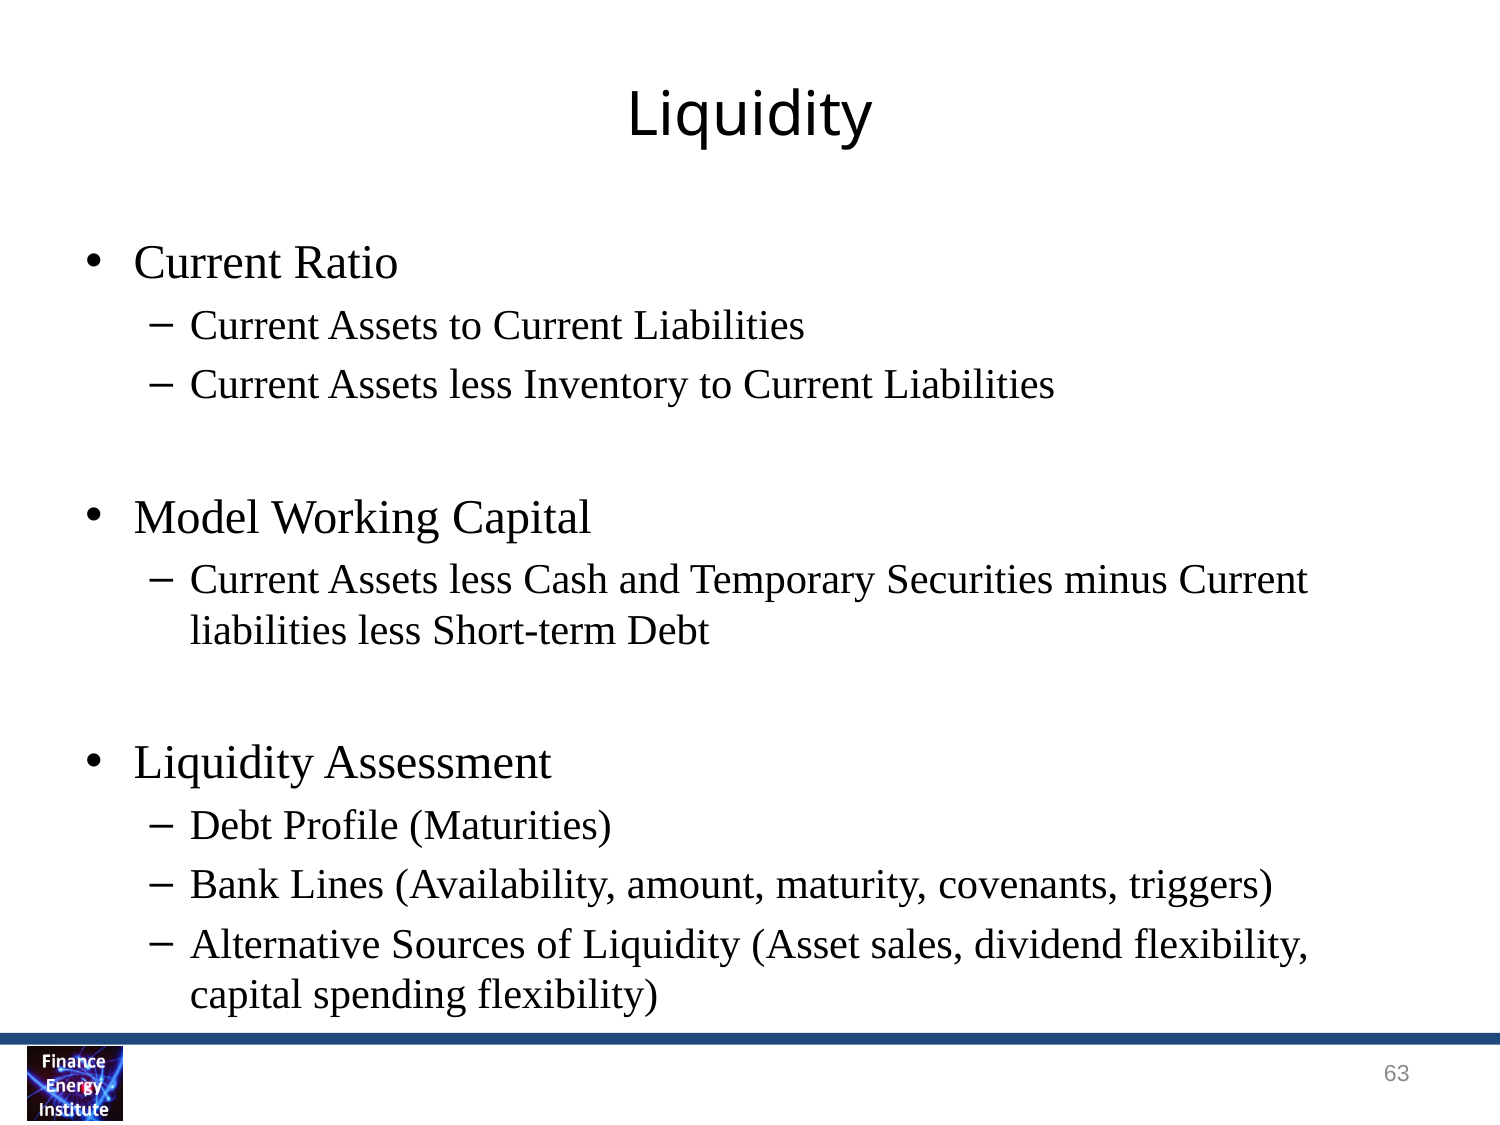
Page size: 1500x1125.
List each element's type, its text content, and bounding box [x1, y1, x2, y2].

title Liquidity [70, 56, 1430, 164]
list Current Ratio Current Assets to Current Liabilities Current Assets less Inventory to Current Liabilities Model Working Capital Current Assets less Cash and Temporary Securities minus Current liabilities less Short-term Debt Liquidity Assessment Debt Profile (Maturities) Bank Lines (Availability, amount, maturity, covenants, triggers) Alternative Sources of Liquidity (Asset sales, dividend flexibility, capital spending flexibility) [70, 222, 1430, 1032]
slide_number 63 [1074, 1042, 1425, 1103]
picture [27, 1046, 123, 1121]
